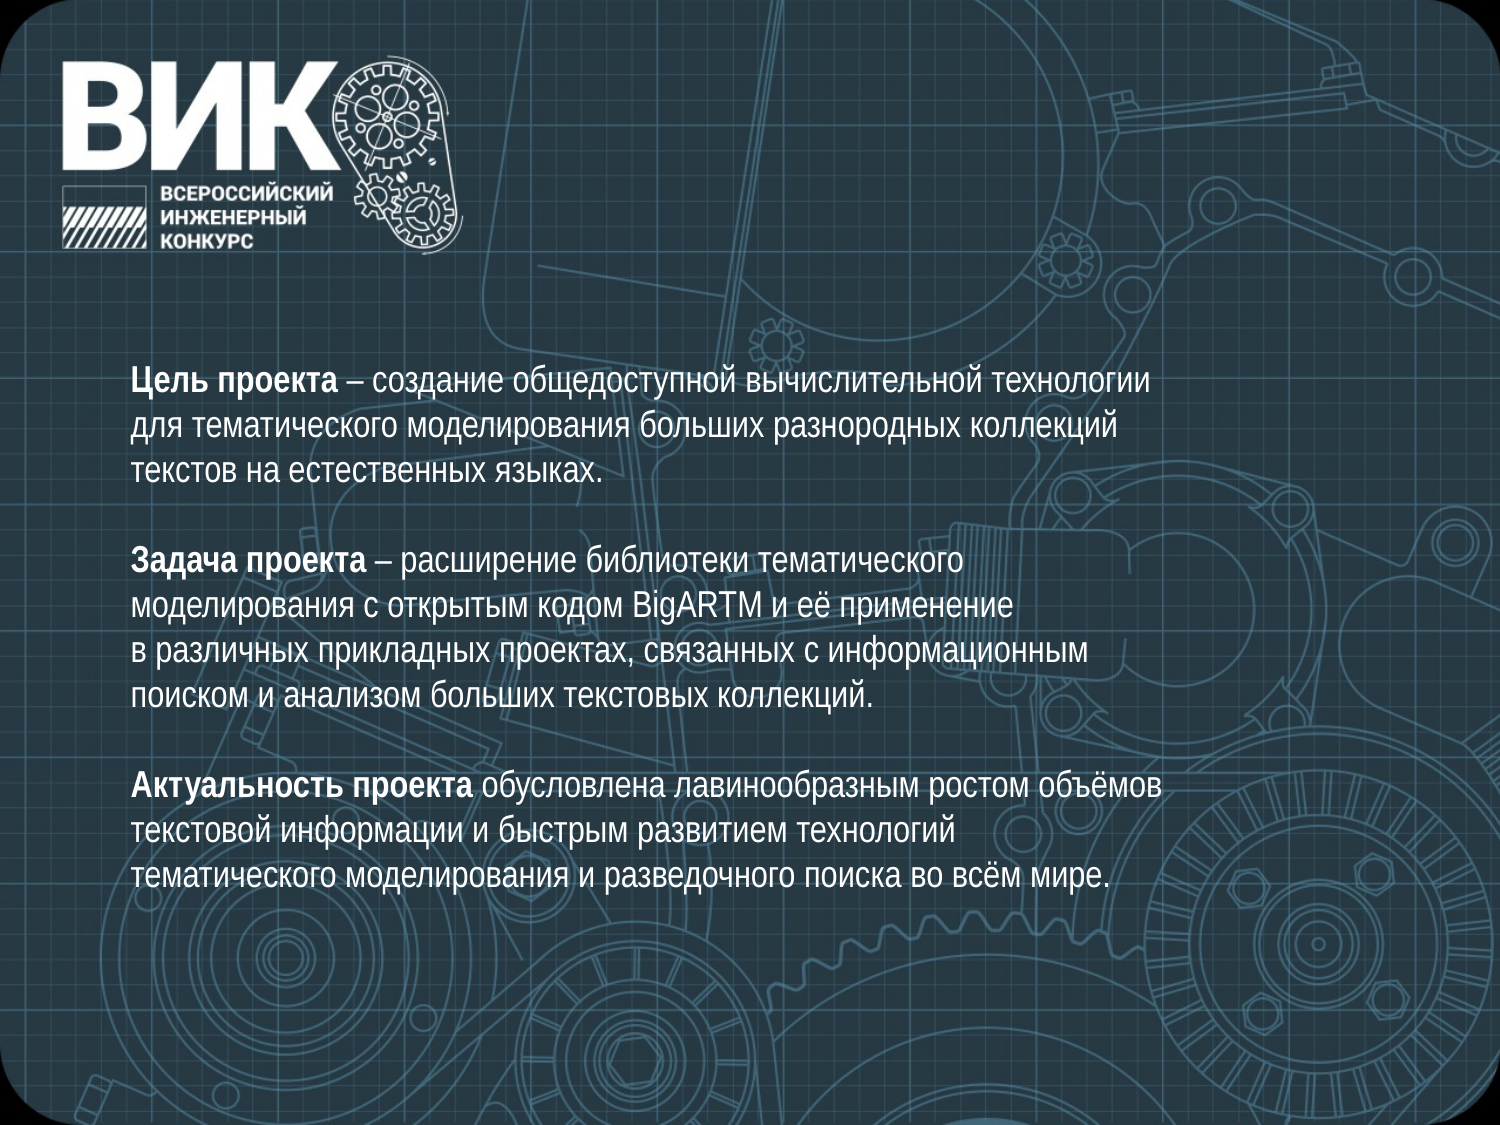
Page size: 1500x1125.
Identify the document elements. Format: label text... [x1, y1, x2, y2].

picture [0, 0, 1500, 1125]
title Цель проекта – создание общедоступной вычислительной технологии для тематического моделирования больших разнородных коллекций текстов на естественных языках. Задача проекта – расширение библиотеки тематического моделирования с открытым кодом BigARTM и её применение в различных прикладных проектах, связанных с информационным поиском и анализом больших текстовых коллекций. Актуальность проекта обусловлена лавинообразным ростом объёмов текстовой информации и быстрым развитием технологий тематического моделирования и разведочного поиска во всём мире. [115, 285, 1179, 1034]
